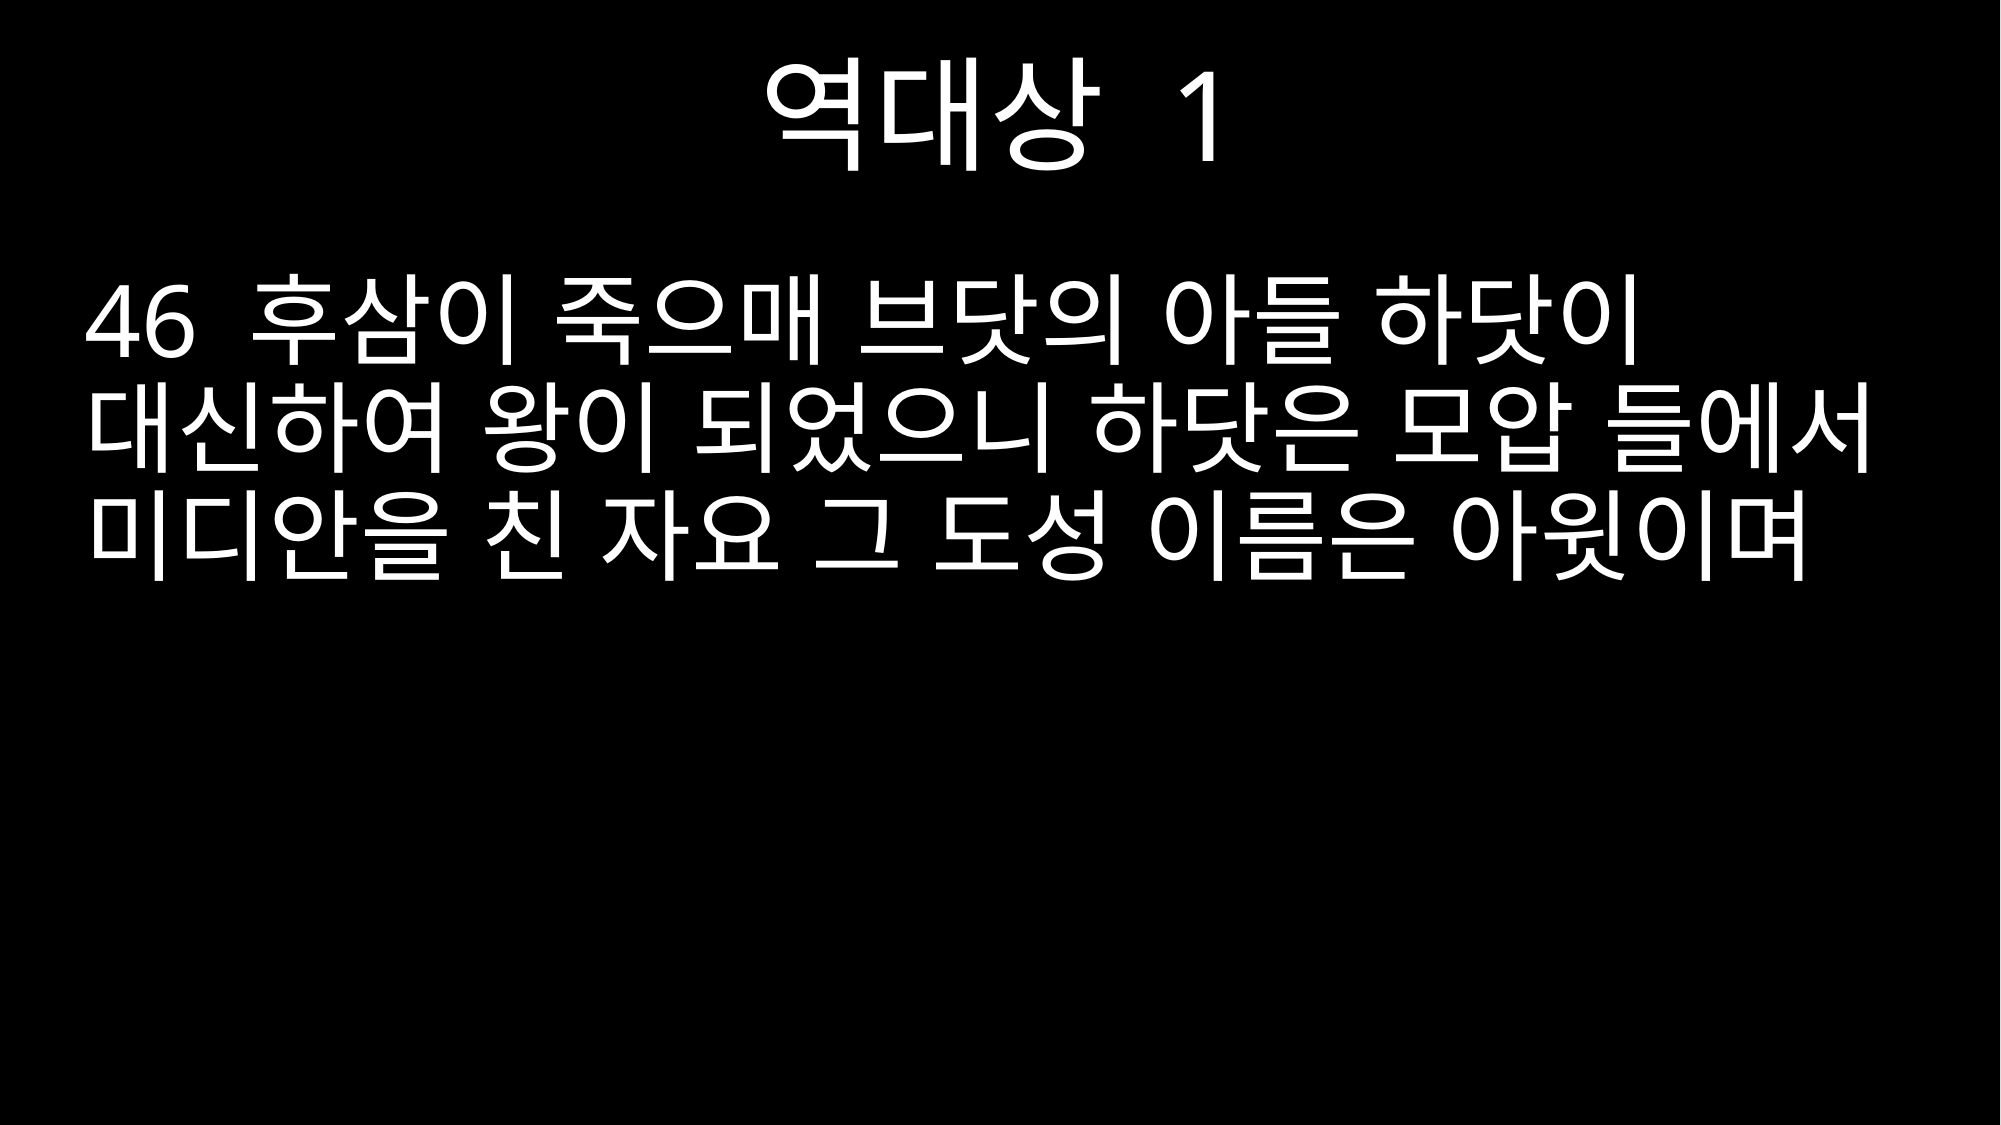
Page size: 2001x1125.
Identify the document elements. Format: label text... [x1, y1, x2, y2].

picture [0, 0, 2001, 1125]
list 46 후삼이 죽으매 브닷의 아들 하닷이 대신하여 왕이 되었으니 하닷은 모압 들에서 미디안을 친 자요 그 도성 이름은 아윗이며 [69, 263, 1953, 423]
footer 역대상 1 [0, 32, 2000, 192]
